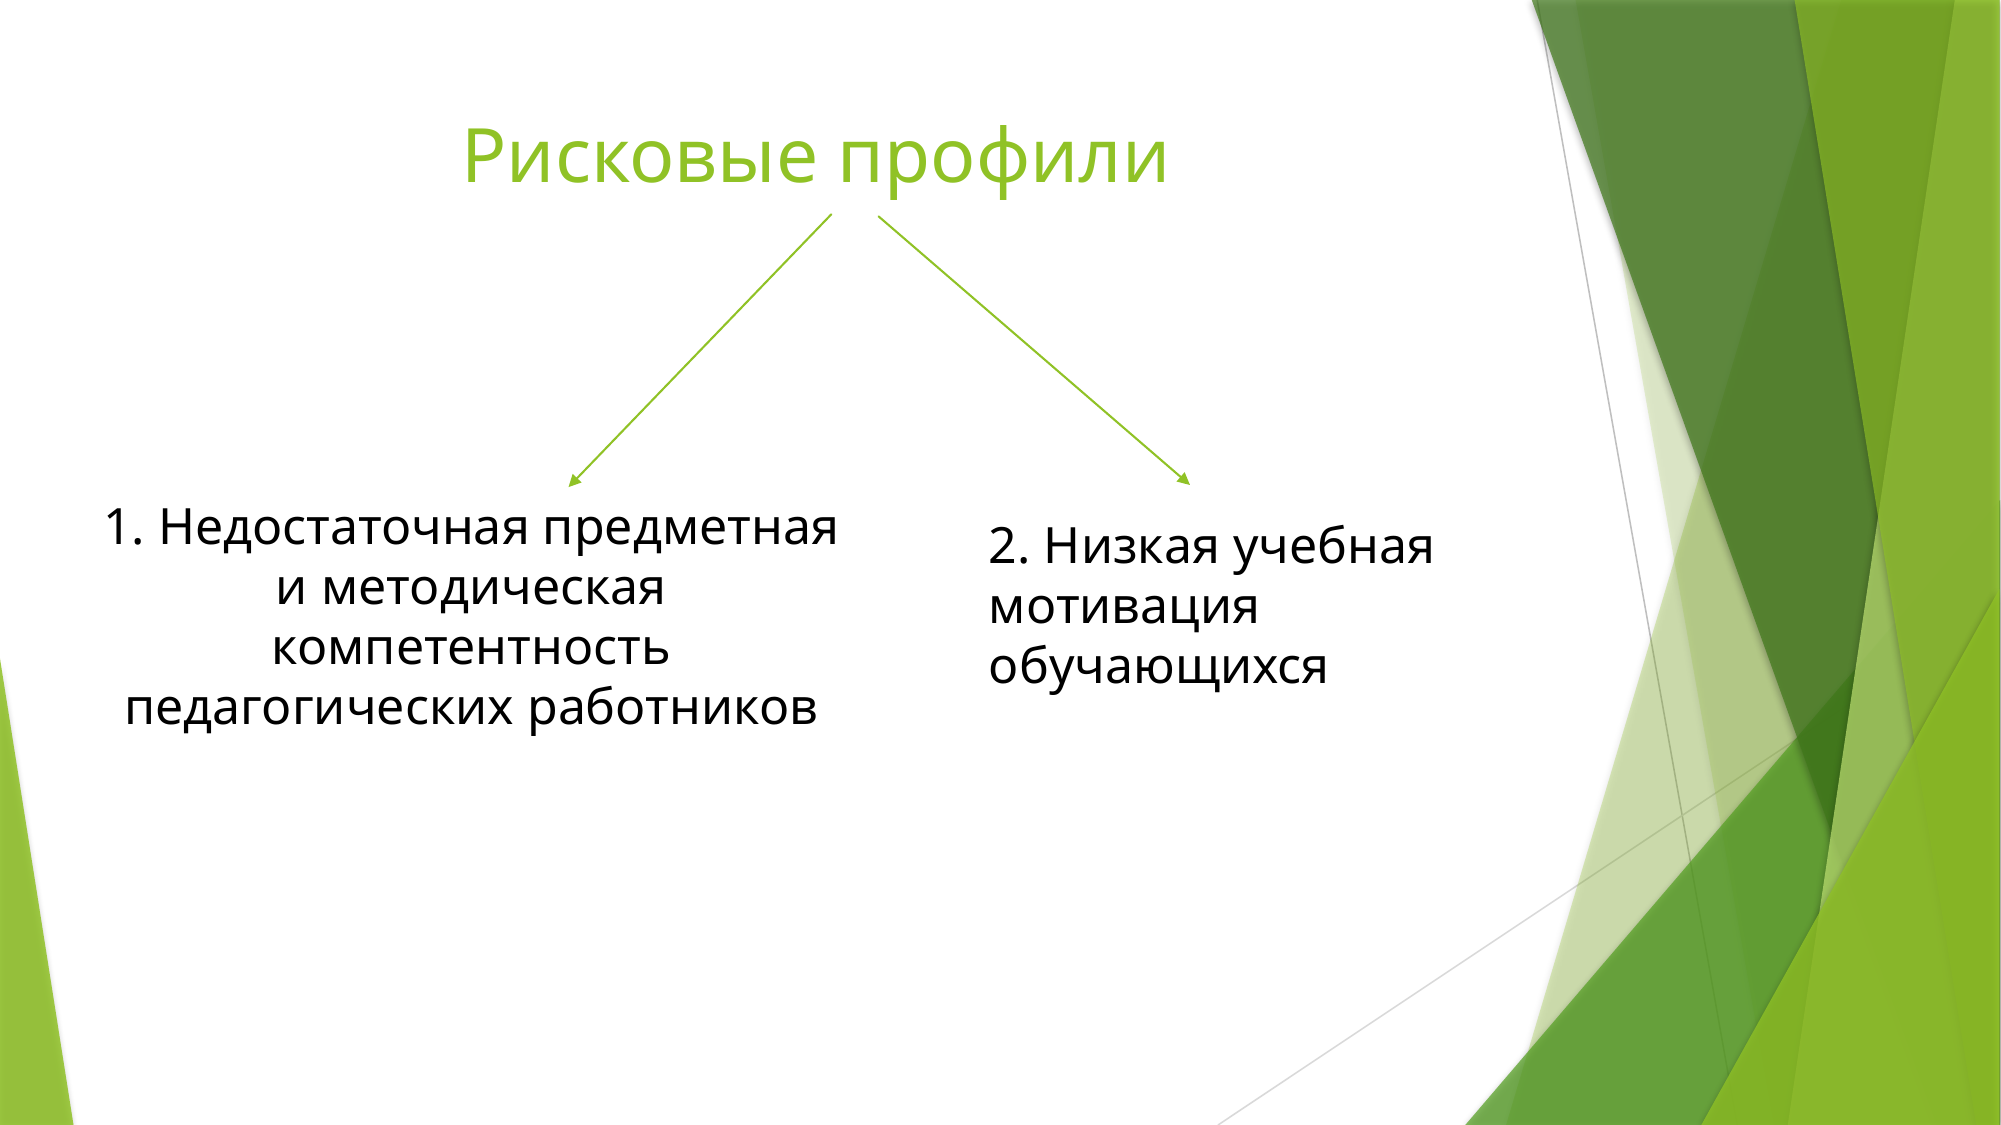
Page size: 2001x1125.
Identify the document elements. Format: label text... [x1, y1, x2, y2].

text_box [568, 213, 832, 488]
text_box 2. Низкая учебная мотивация обучающихся [974, 505, 1622, 701]
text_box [877, 215, 1191, 486]
title Рисковые профили [111, 99, 1522, 317]
text_box 1. Недостаточная предметная и методическая компетентность педагогических работников [87, 487, 856, 742]
